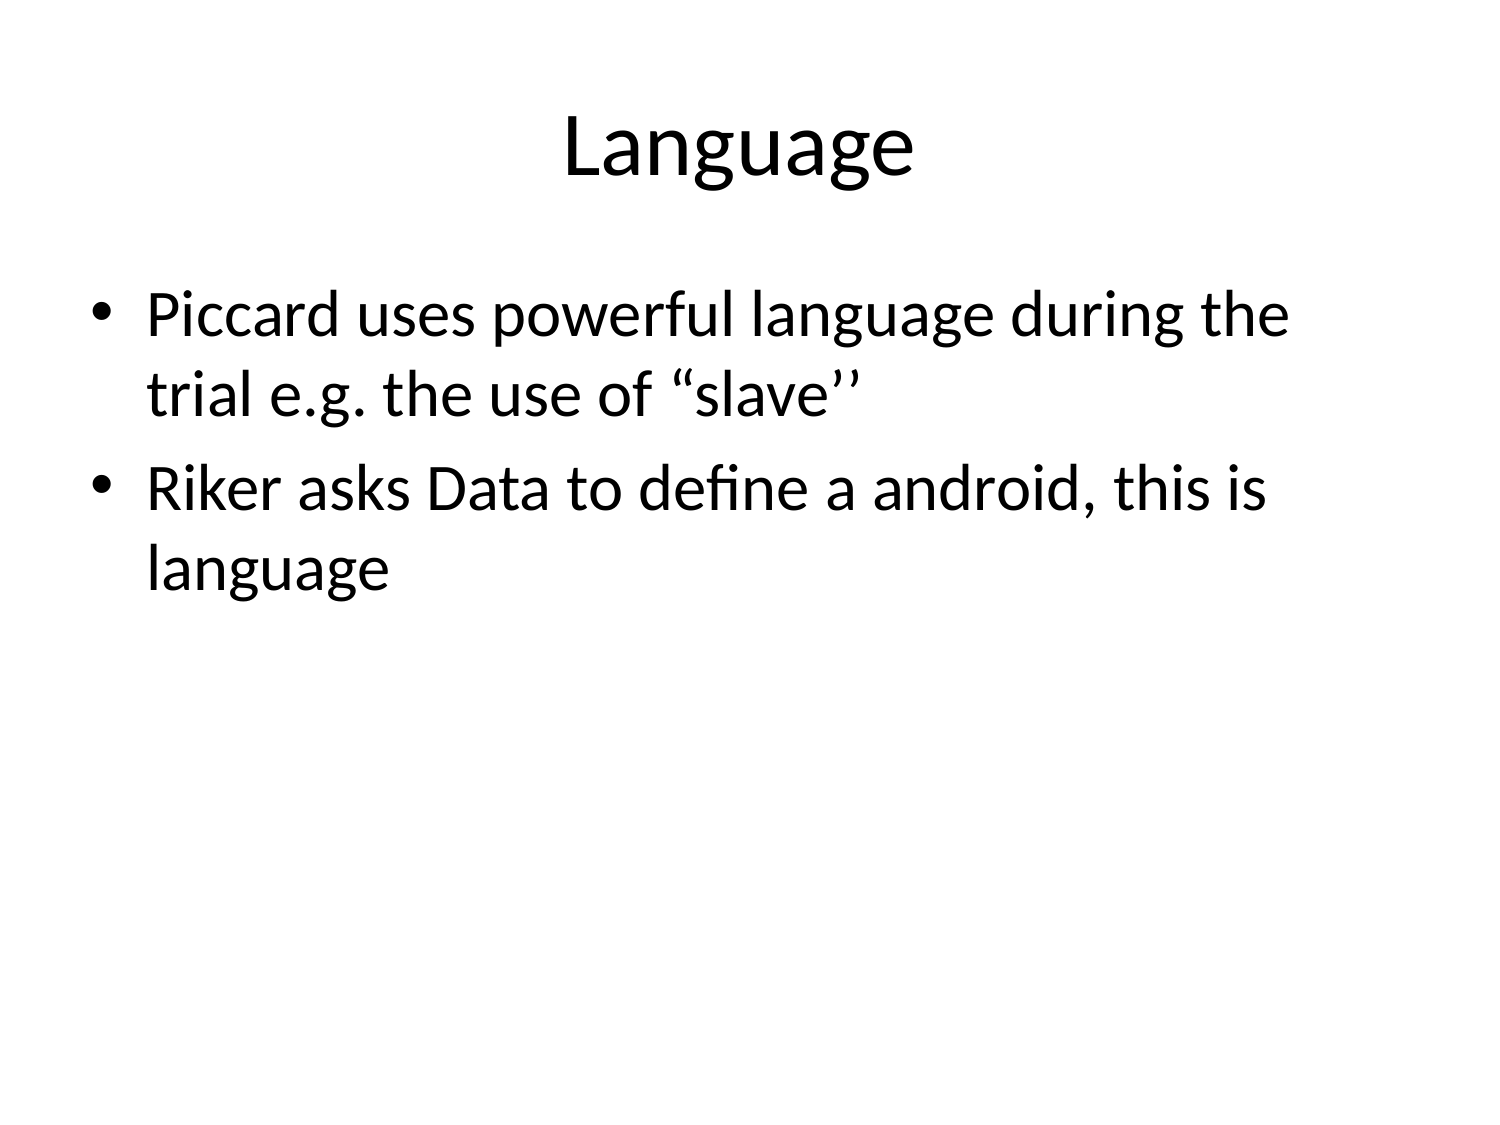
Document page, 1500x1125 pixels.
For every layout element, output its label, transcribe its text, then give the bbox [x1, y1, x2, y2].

title Language [75, 45, 1425, 233]
list Piccard uses powerful language during the trial e.g. the use of “slave’’ Riker asks Data to define a android, this is language [75, 262, 1425, 1005]
